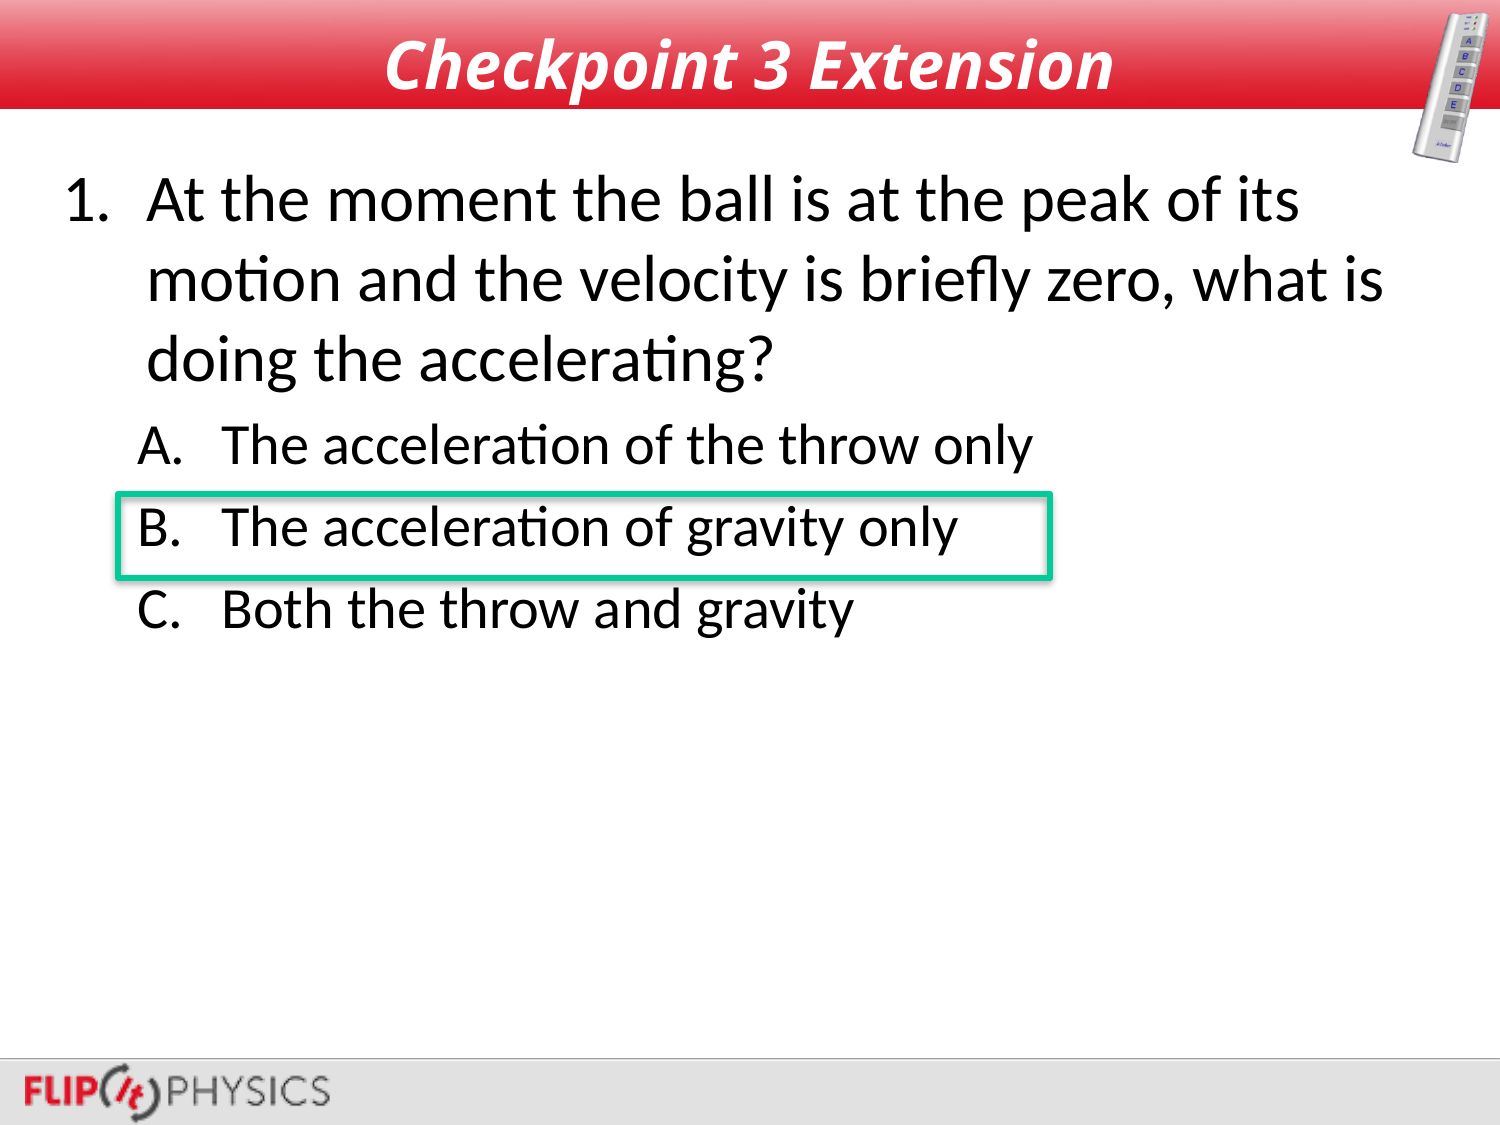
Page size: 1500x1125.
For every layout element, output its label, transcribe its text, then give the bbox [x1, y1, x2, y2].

picture [0, 1058, 1500, 1125]
text_box [117, 493, 1051, 579]
picture [0, 0, 1500, 163]
title Checkpoint 3 Extension [75, 15, 1425, 91]
list At the moment the ball is at the peak of its motion and the velocity is briefly zero, what is doing the accelerating? The acceleration of the throw only The acceleration of gravity only Both the throw and gravity [47, 147, 1450, 1005]
